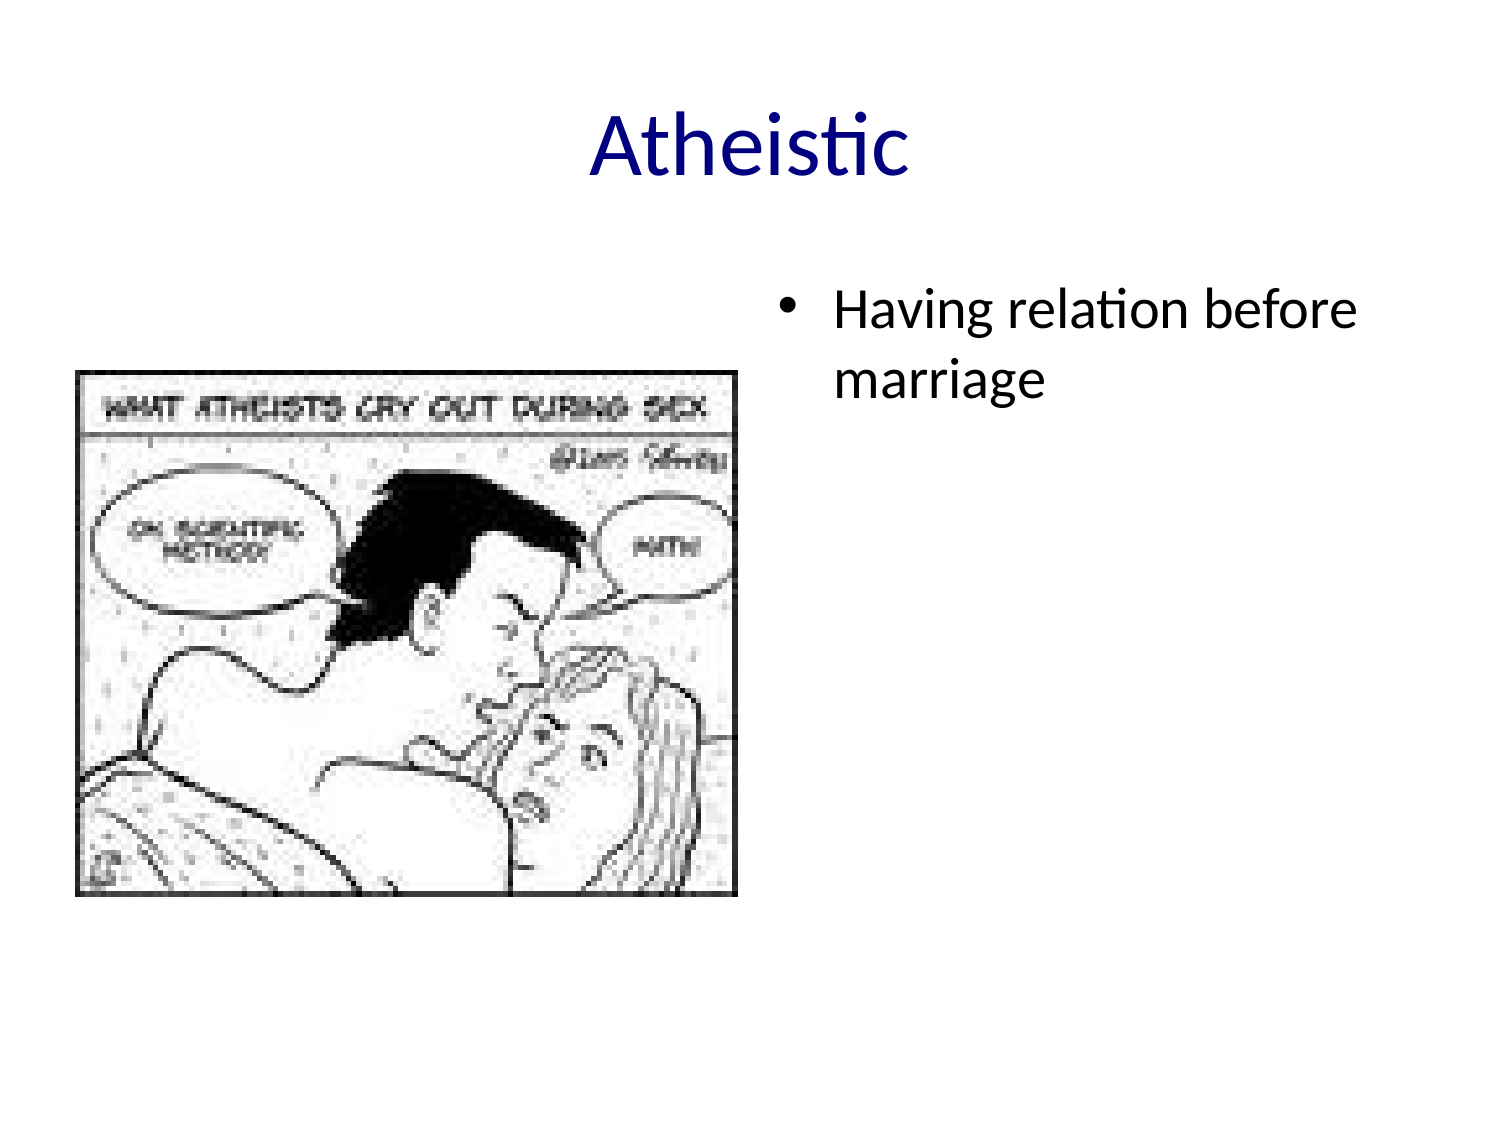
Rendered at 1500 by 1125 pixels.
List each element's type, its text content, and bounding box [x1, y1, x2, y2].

title Atheistic [75, 45, 1425, 233]
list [74, 262, 738, 1006]
list Having relation before marriage [762, 262, 1425, 1005]
